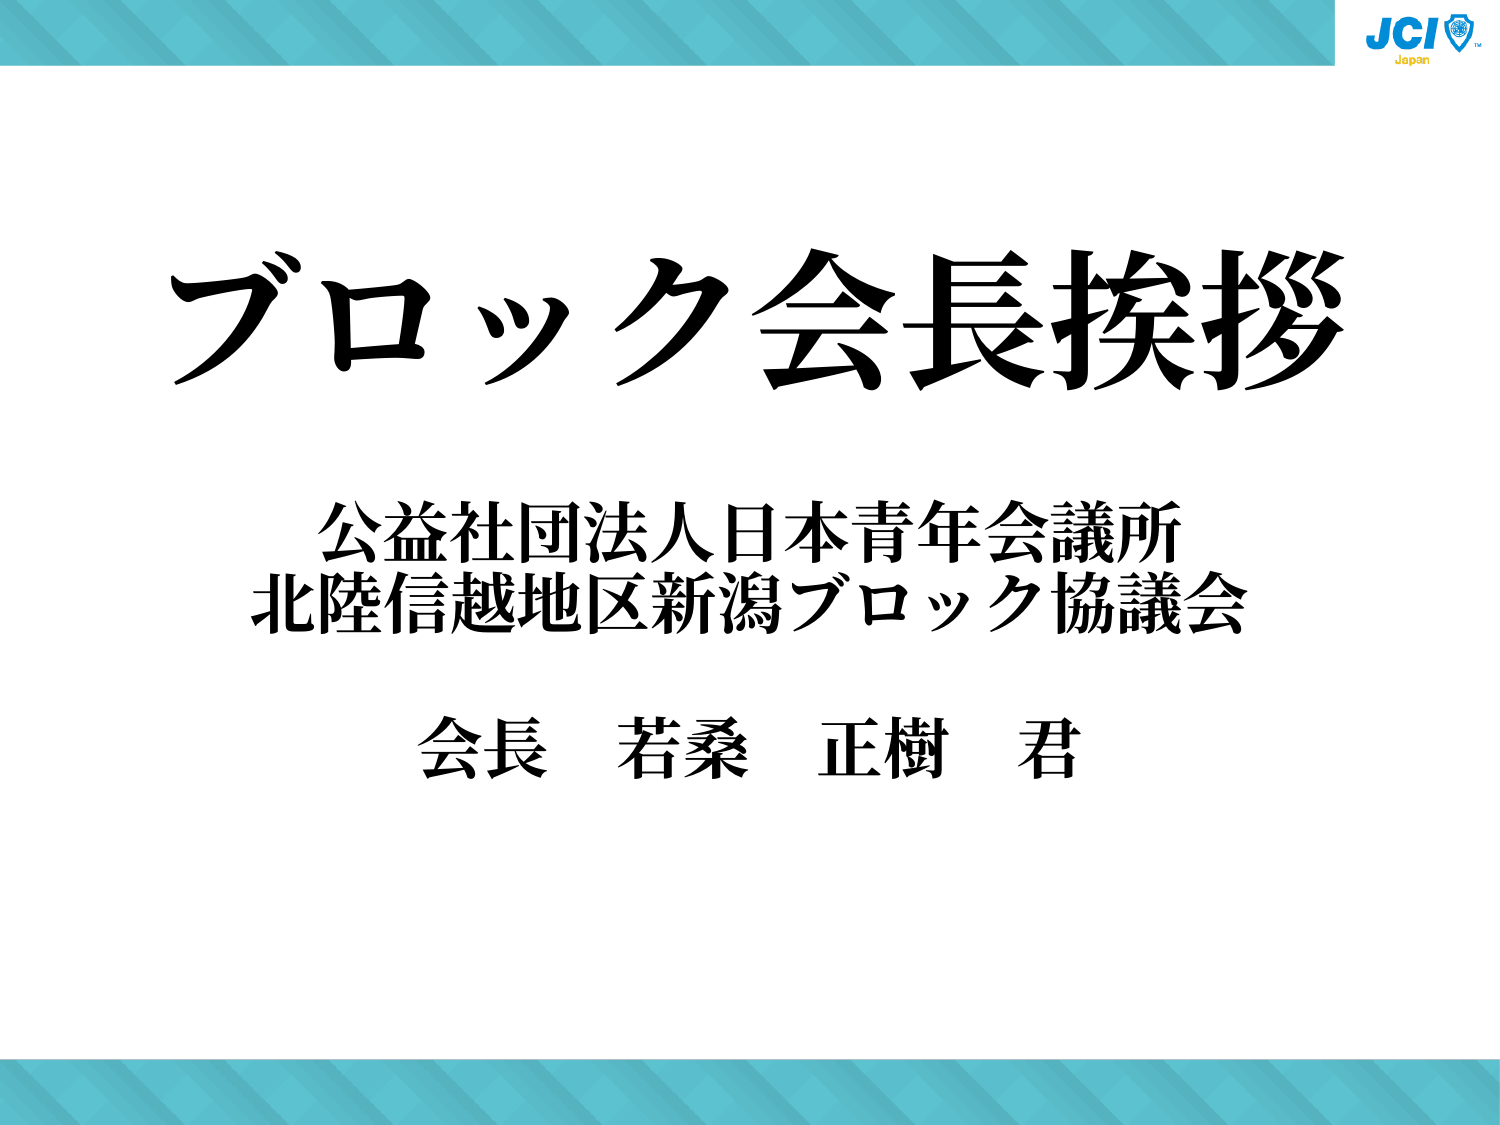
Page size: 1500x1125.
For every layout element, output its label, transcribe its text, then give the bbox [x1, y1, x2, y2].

text_box ブロック会長挨拶 公益社団法人日本青年会議所 北陸信越地区新潟ブロック協議会 会長 若桑 正樹 君 [112, 141, 1388, 984]
picture [0, 0, 1500, 1125]
